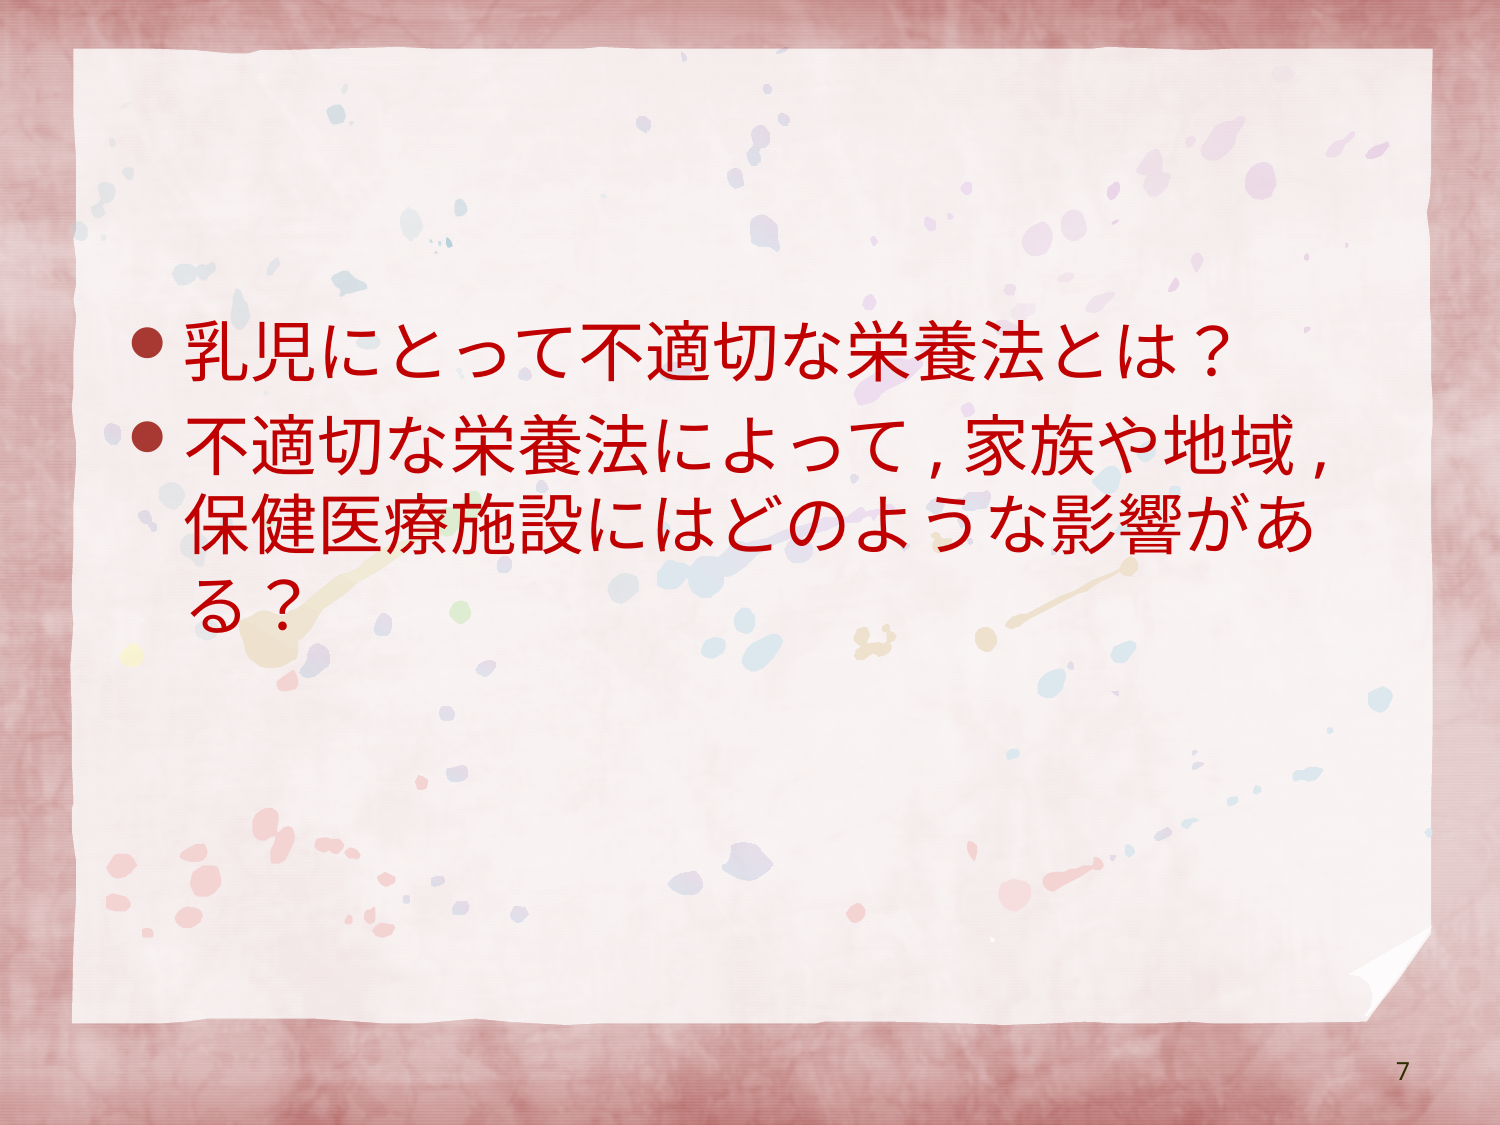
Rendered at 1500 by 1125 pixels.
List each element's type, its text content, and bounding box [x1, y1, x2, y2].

list 乳児にとって不適切な栄養法とは？ 不適切な栄養法によって,家族や地域,保健医療施設にはどのような影響がある？ [111, 302, 1424, 952]
slide_number 7 [1074, 1042, 1425, 1103]
